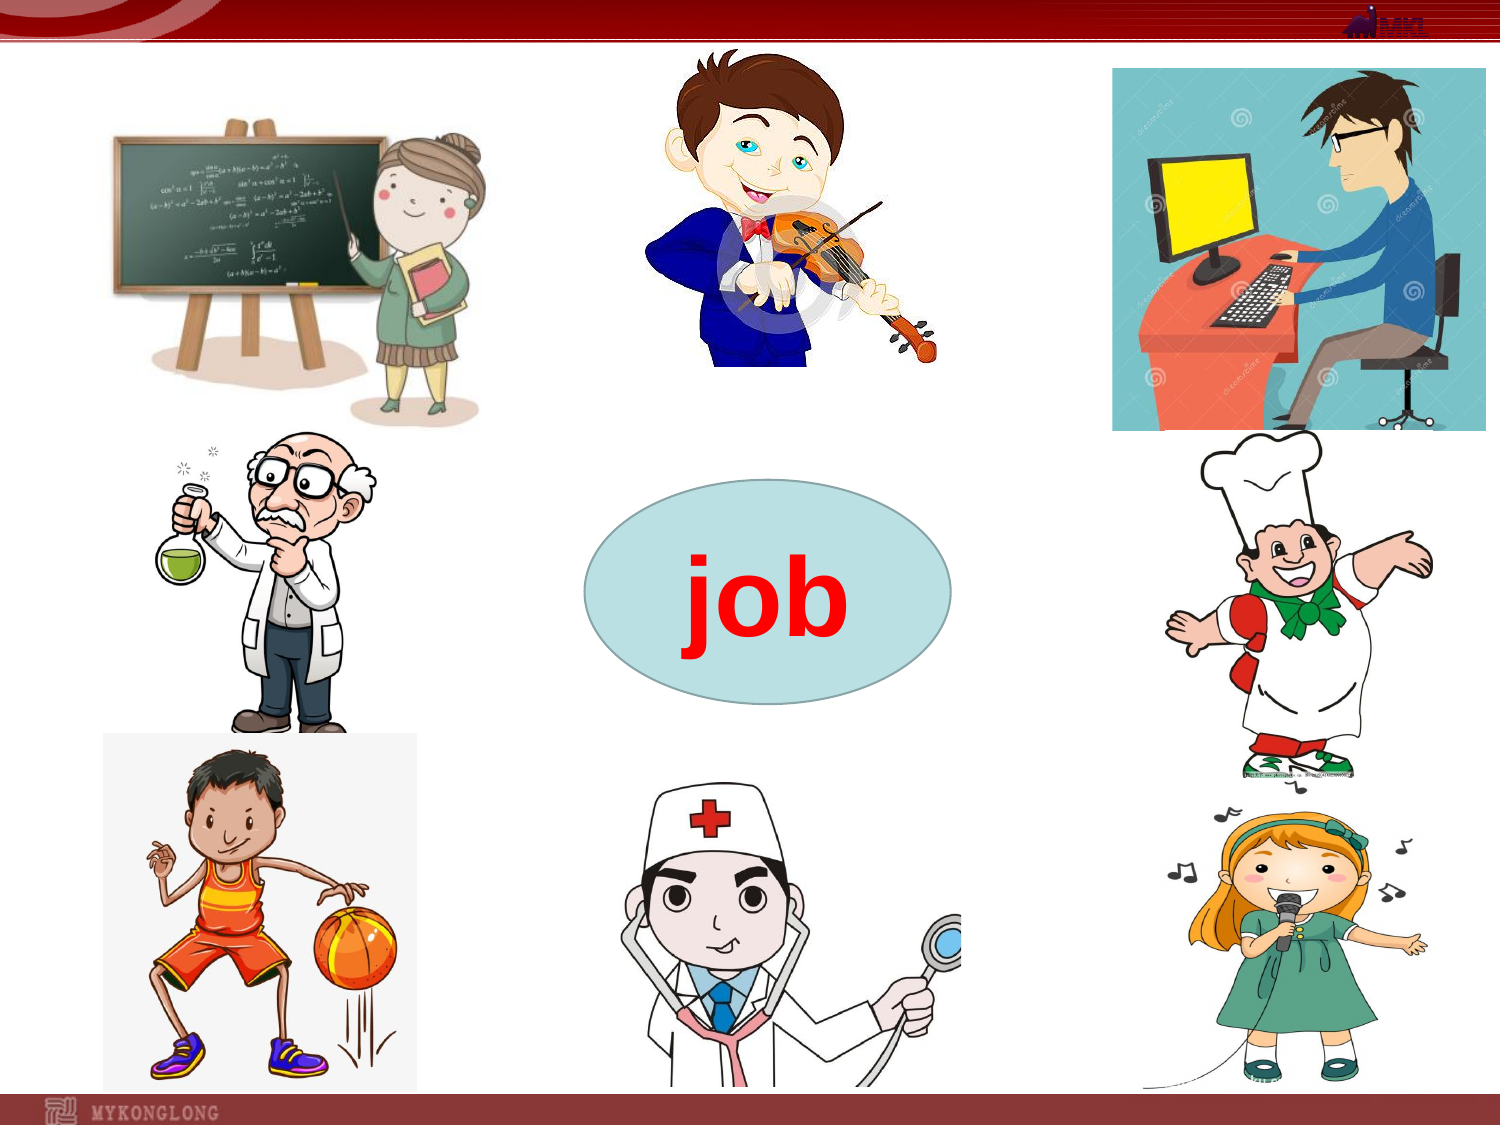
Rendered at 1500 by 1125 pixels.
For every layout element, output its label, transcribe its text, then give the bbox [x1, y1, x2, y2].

text_box job [583, 478, 952, 706]
picture [0, 1094, 1500, 1125]
picture [0, 0, 1500, 44]
picture [1112, 68, 1486, 1092]
picture [68, 49, 582, 1092]
picture [620, 782, 962, 1087]
picture [645, 49, 937, 367]
